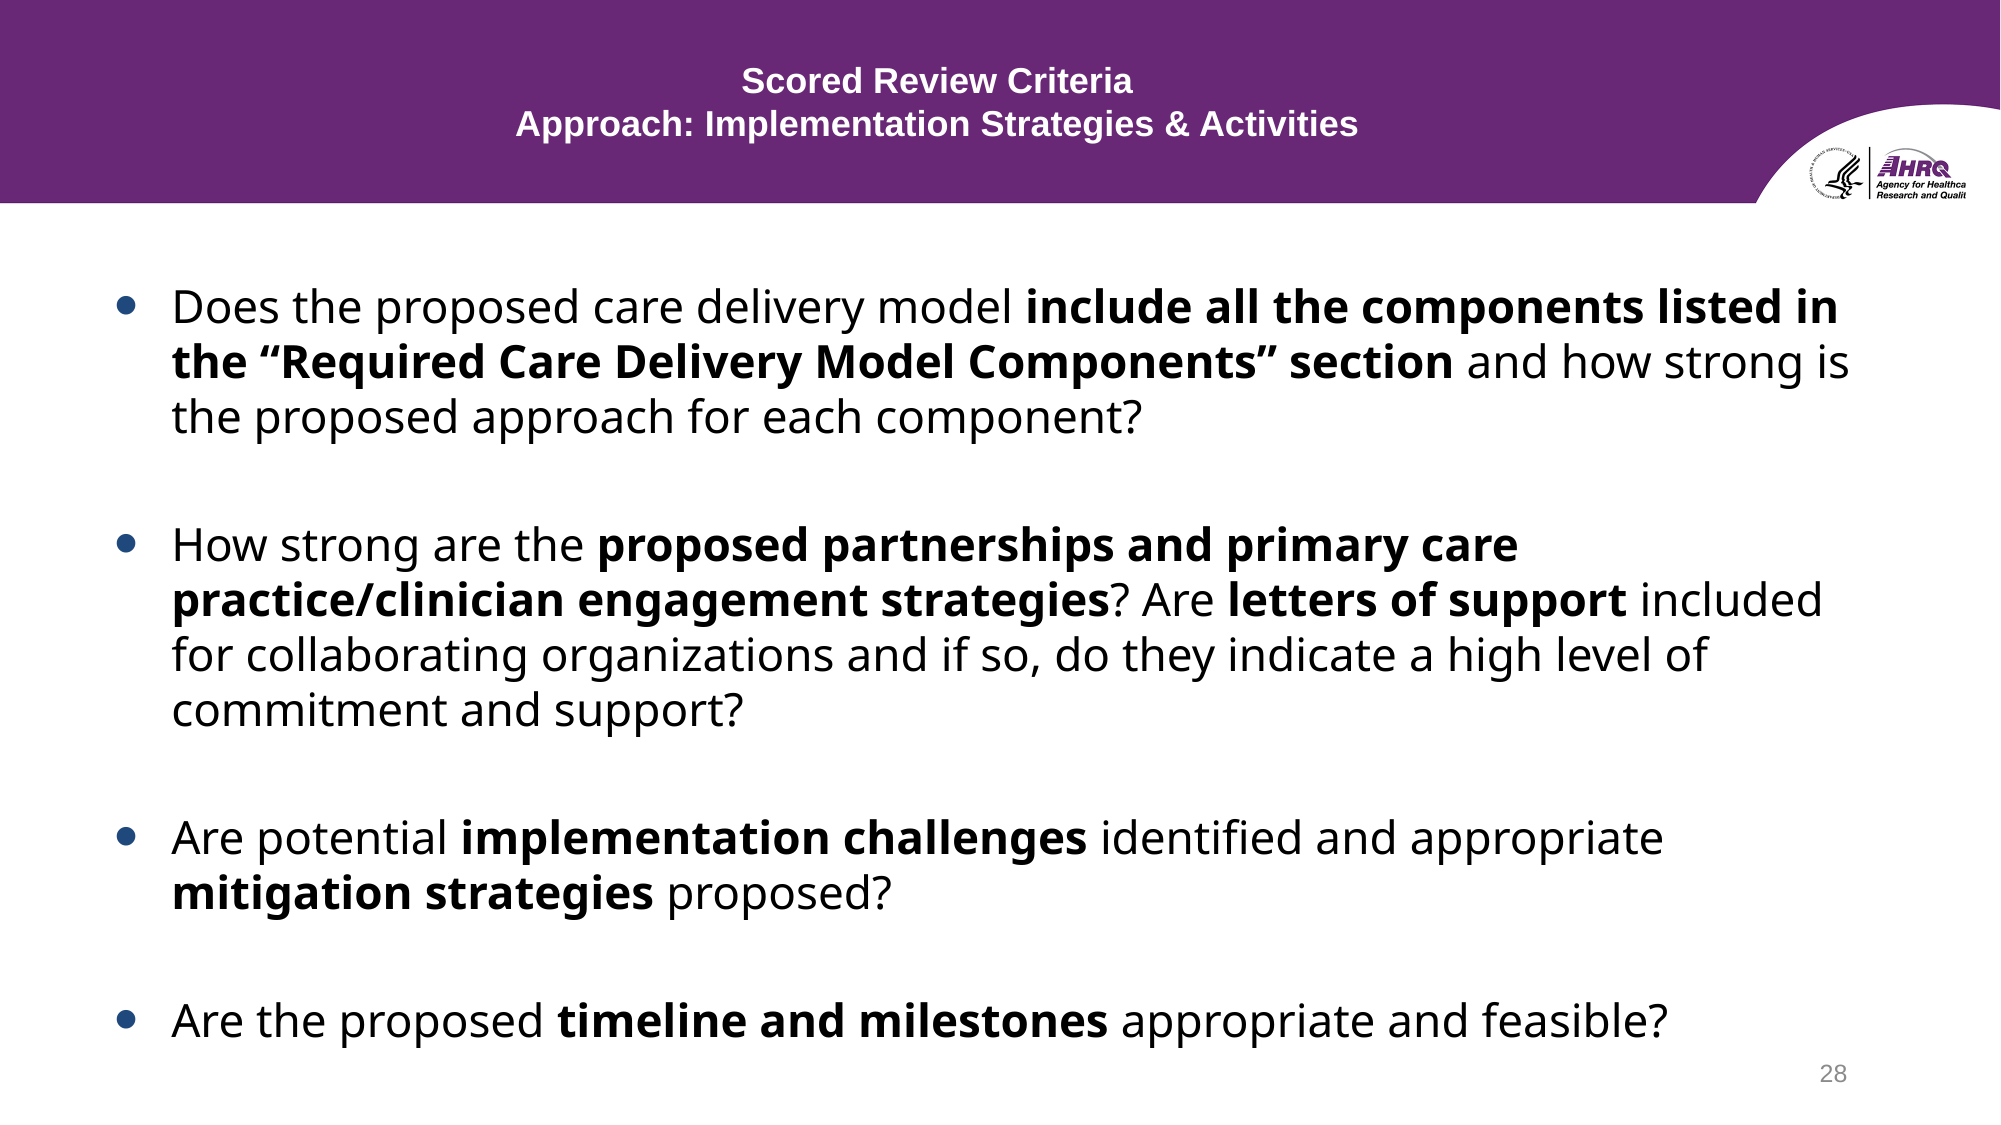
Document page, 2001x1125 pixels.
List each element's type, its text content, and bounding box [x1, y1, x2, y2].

title Scored Review Criteria Approach: Implementation Strategies & Activities [37, 50, 1838, 152]
picture [0, 0, 2001, 1125]
slide_number 28 [1412, 1042, 1863, 1103]
list Does the proposed care delivery model include all the components listed in the “Required Care Delivery Model Components” section and how strong is the proposed approach for each component? How strong are the proposed partnerships and primary care practice/clinician engagement strategies? Are letters of support included for collaborating organizations and if so, do they indicate a high level of commitment and support? Are potential implementation challenges identified and appropriate mitigation strategies proposed? Are the proposed timeline and milestones appropriate and feasible? [99, 270, 1900, 1063]
